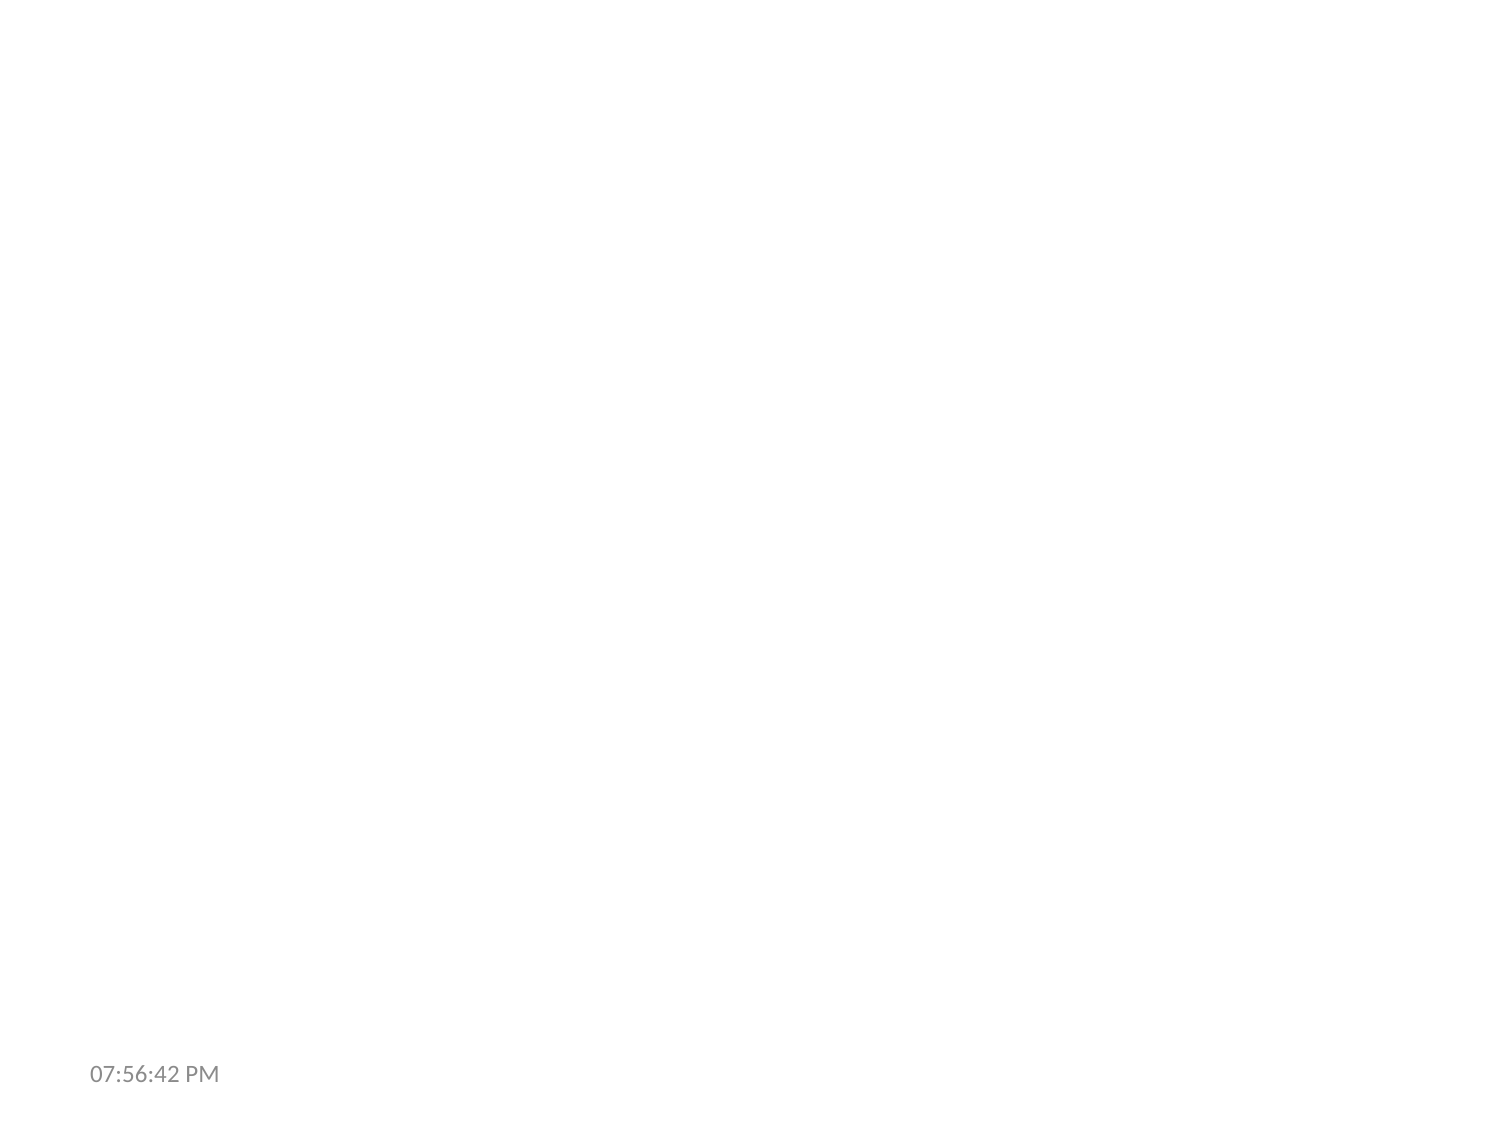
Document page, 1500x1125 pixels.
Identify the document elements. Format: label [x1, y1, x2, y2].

slide_number [75, 1042, 425, 1103]
